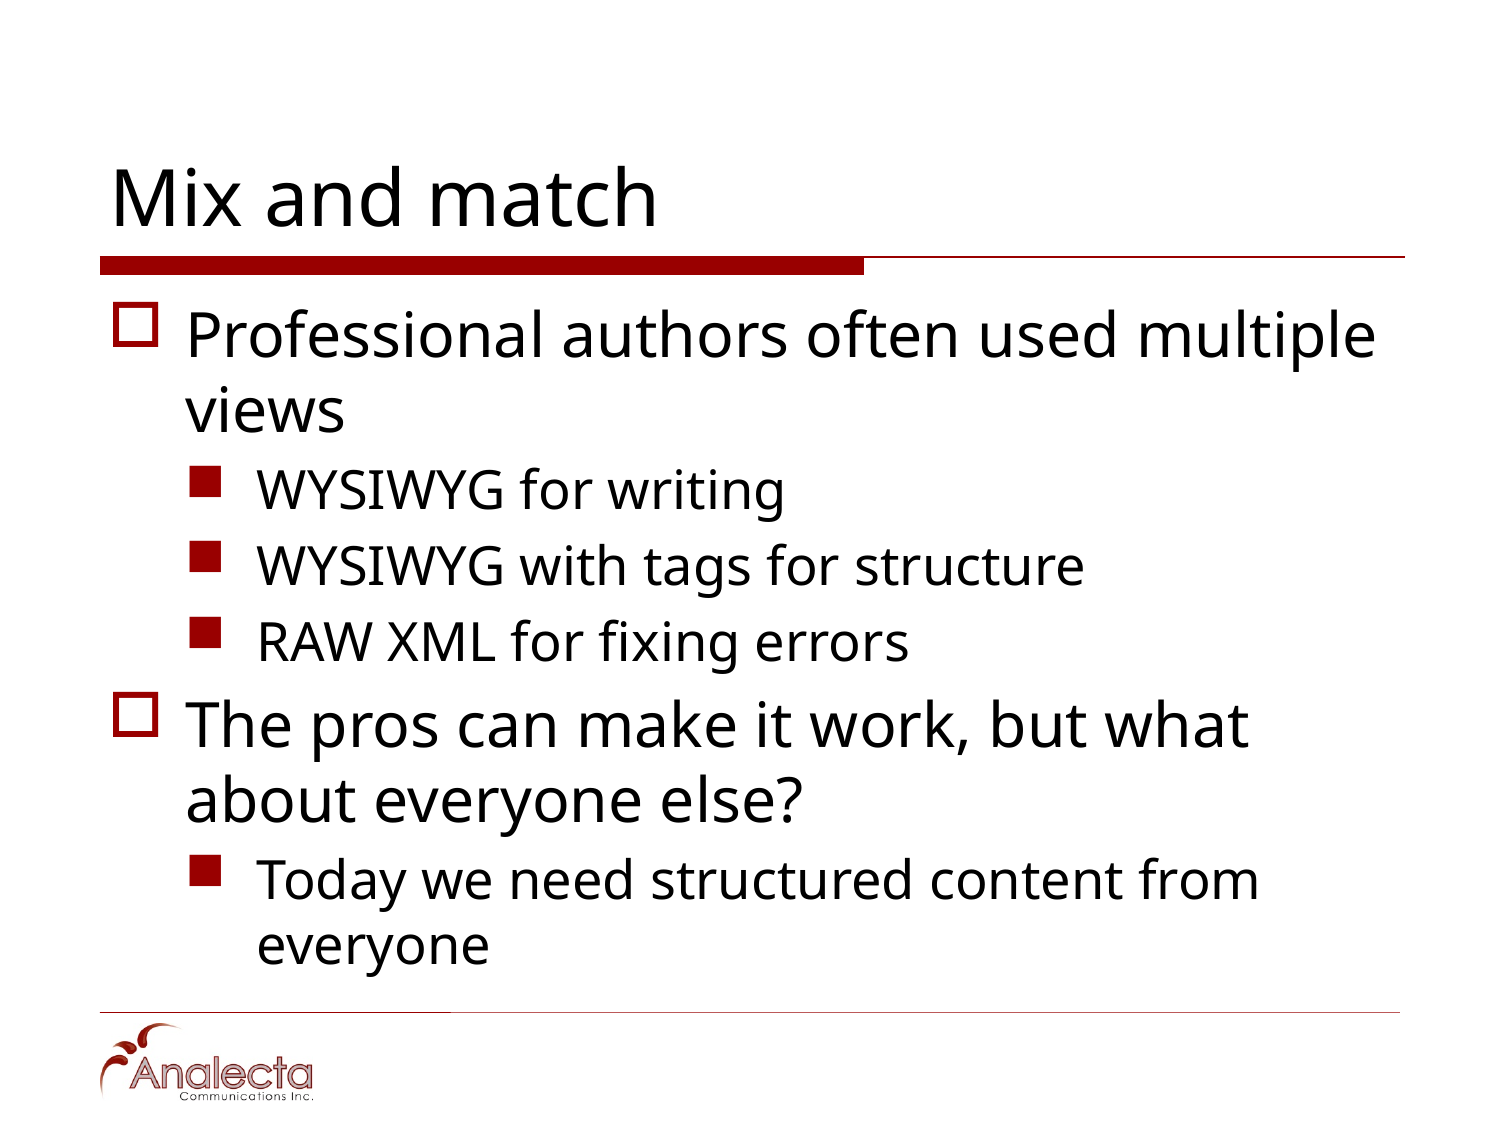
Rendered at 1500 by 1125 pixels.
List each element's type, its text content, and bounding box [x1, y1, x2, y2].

title Mix and match [94, 50, 1407, 250]
list Professional authors often used multiple views WYSIWYG for writing WYSIWYG with tags for structure RAW XML for fixing errors The pros can make it work, but what about everyone else? Today we need structured content from everyone [92, 287, 1406, 988]
picture [100, 1023, 313, 1101]
